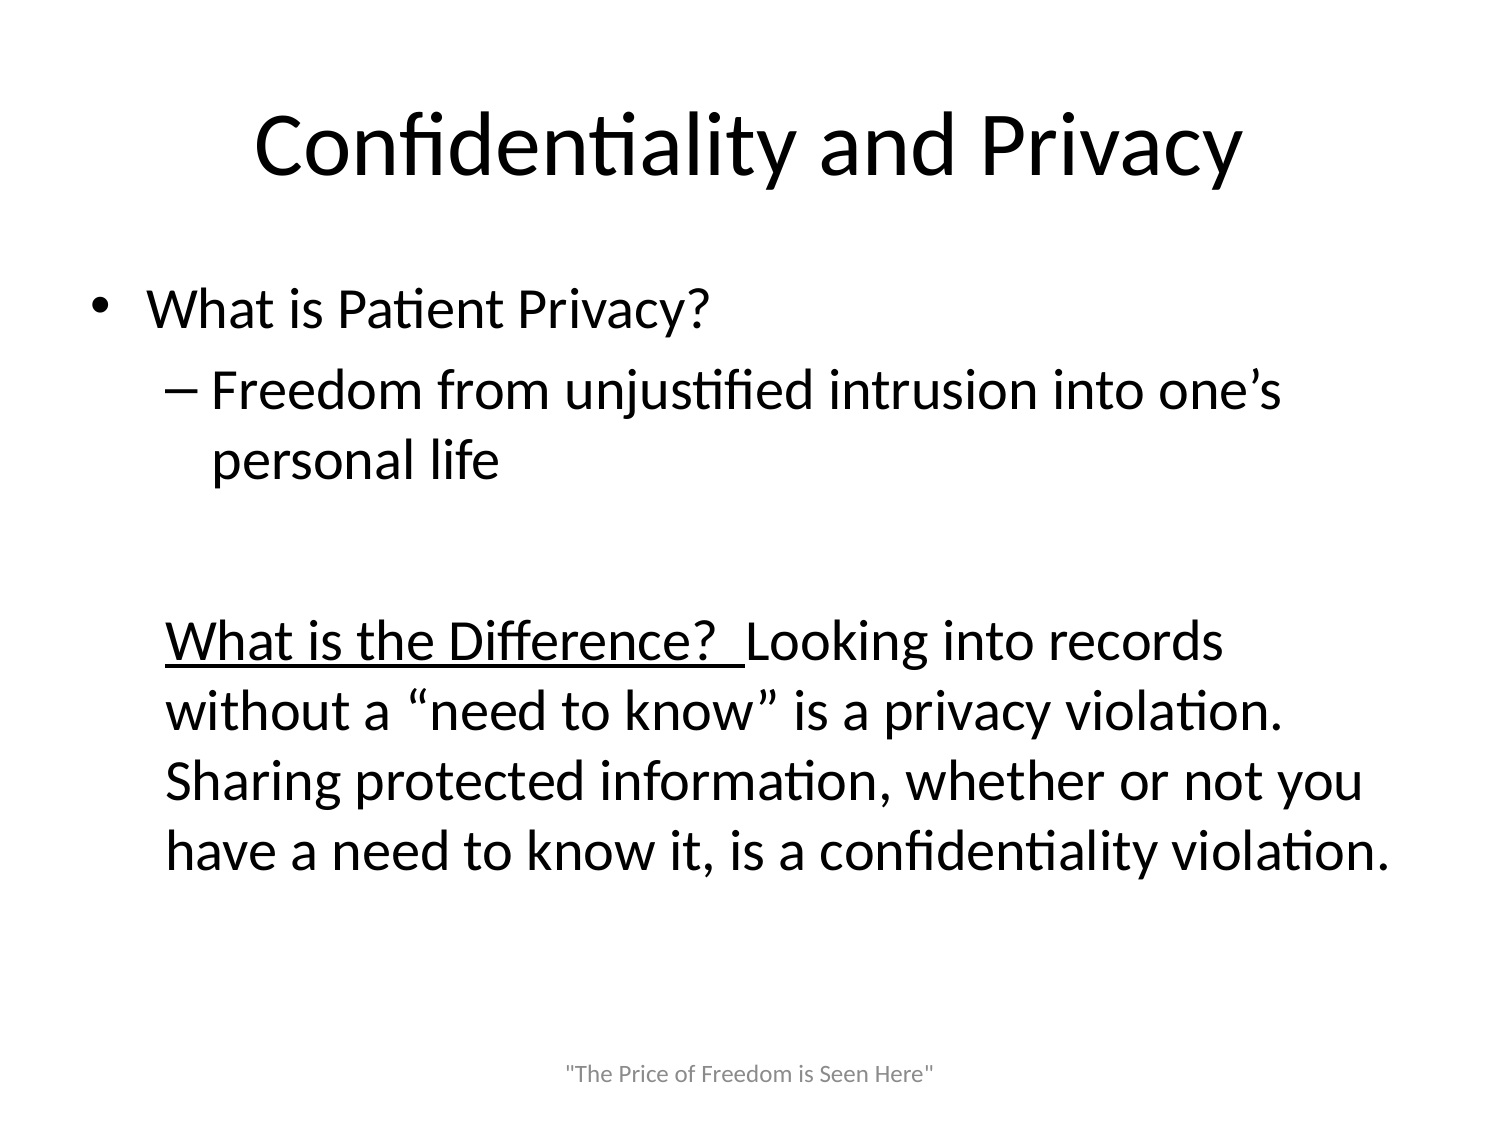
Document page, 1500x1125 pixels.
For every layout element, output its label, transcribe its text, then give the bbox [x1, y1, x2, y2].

title Confidentiality and Privacy [75, 45, 1425, 233]
footer "The Price of Freedom is Seen Here" [512, 1042, 988, 1103]
list What is Patient Privacy? Freedom from unjustified intrusion into one’s personal life What is the Difference? Looking into records without a “need to know” is a privacy violation. Sharing protected information, whether or not you have a need to know it, is a confidentiality violation. [75, 262, 1425, 1005]
